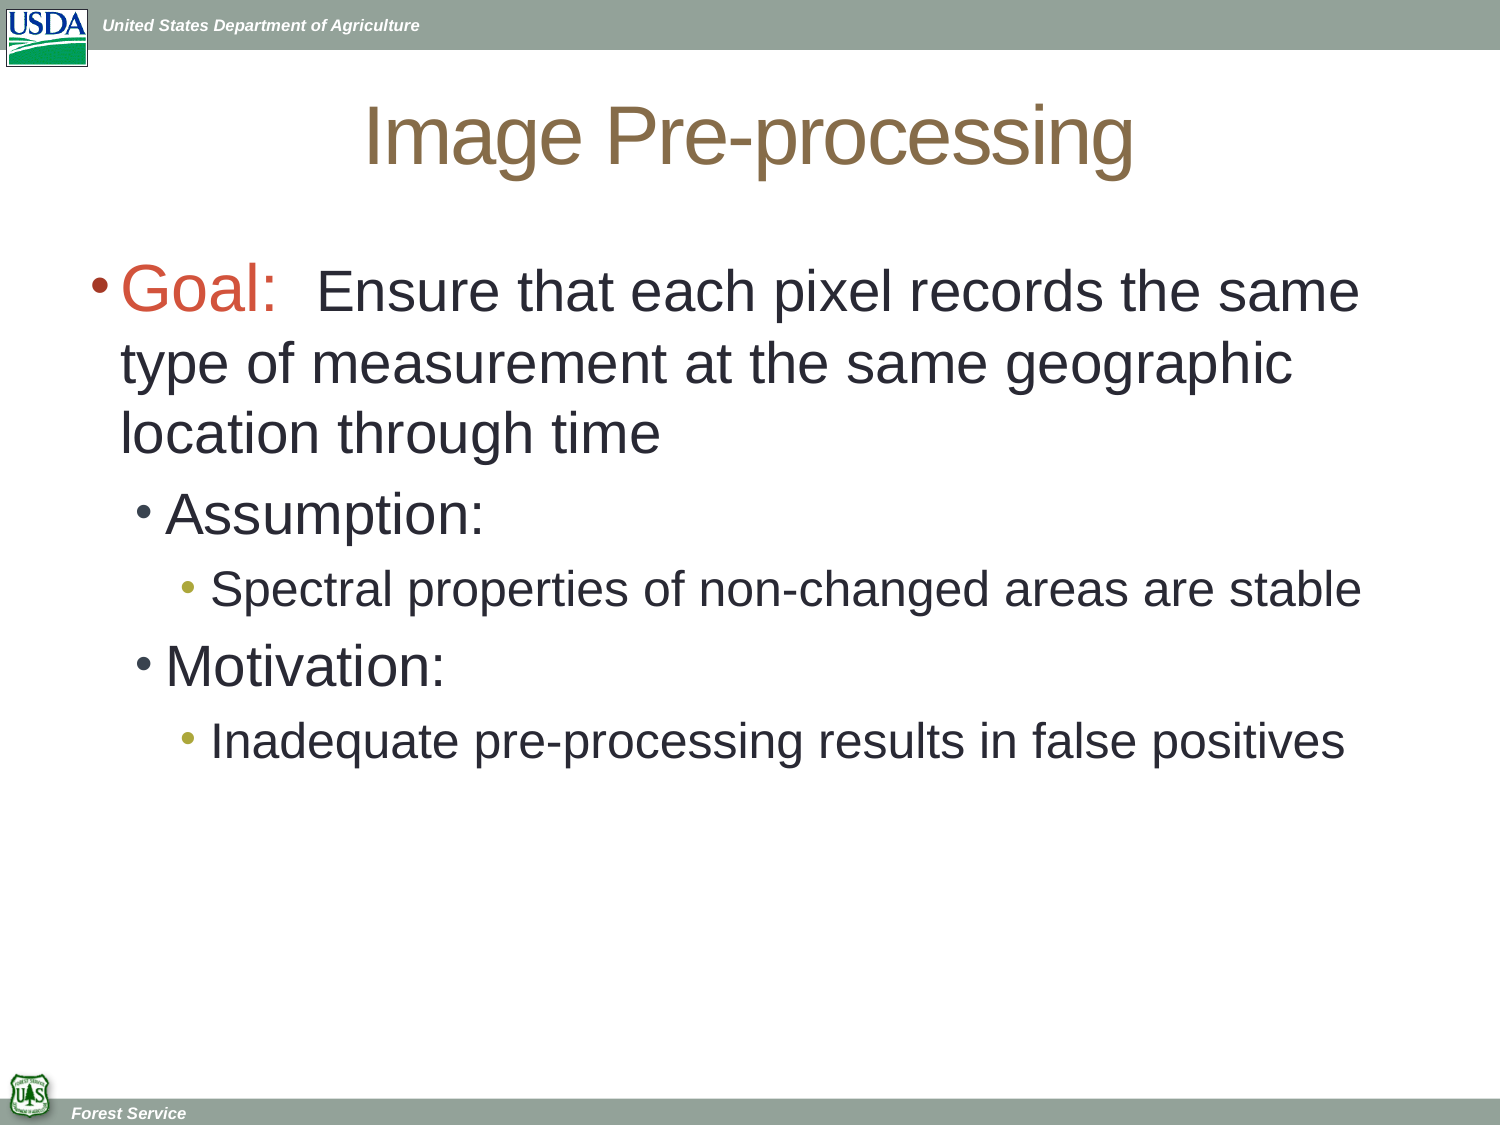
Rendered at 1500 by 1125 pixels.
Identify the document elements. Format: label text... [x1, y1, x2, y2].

picture [7, 10, 87, 66]
title Image Pre-processing [75, 50, 1425, 213]
list Goal: Ensure that each pixel records the same type of measurement at the same geographic location through time Assumption: Spectral properties of non-changed areas are stable Motivation: Inadequate pre-processing results in false positives [75, 237, 1425, 1063]
picture [6, 1071, 54, 1120]
